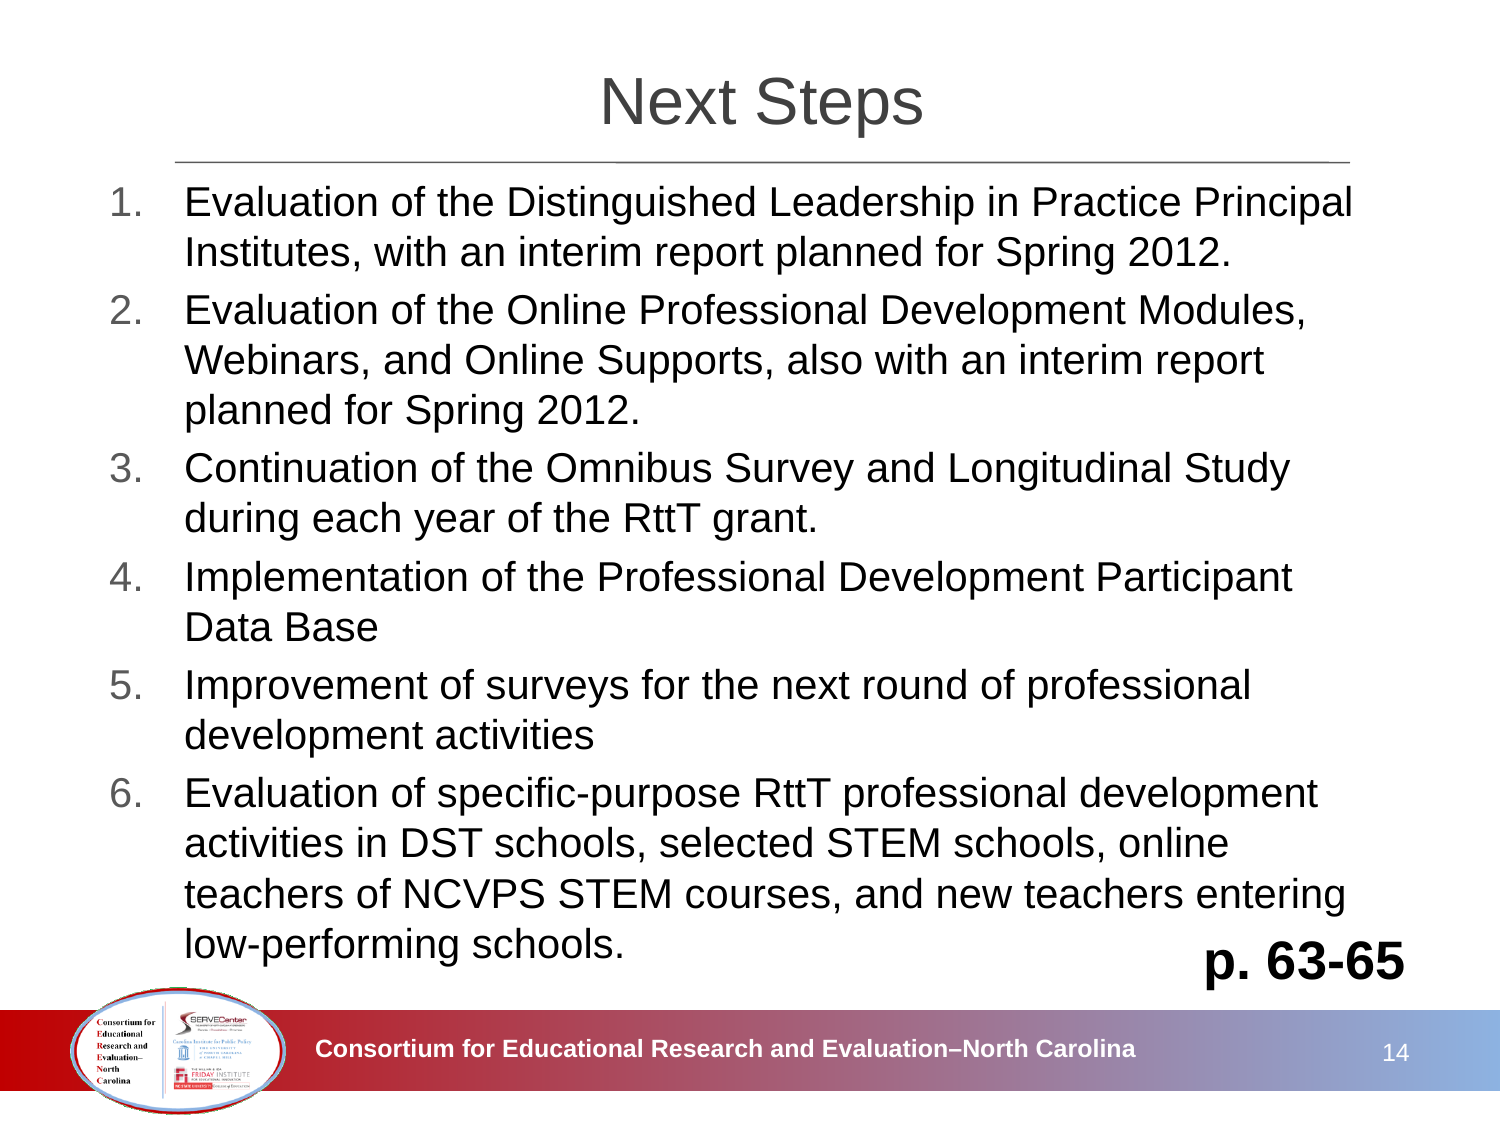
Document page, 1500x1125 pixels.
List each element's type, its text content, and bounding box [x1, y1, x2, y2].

picture [70, 986, 286, 1116]
list Evaluation of the Distinguished Leadership in Practice Principal Institutes, with an interim report planned for Spring 2012. Evaluation of the Online Professional Development Modules, Webinars, and Online Supports, also with an interim report planned for Spring 2012. Continuation of the Omnibus Survey and Longitudinal Study during each year of the RttT grant. Implementation of the Professional Development Participant Data Base Improvement of surveys for the next round of professional development activities Evaluation of specific-purpose RttT professional development activities in DST schools, selected STEM schools, online teachers of NCVPS STEM courses, and new teachers entering low-performing schools. [93, 166, 1407, 987]
slide_number 14 [1268, 1021, 1425, 1082]
text_box p. 63-65 [1189, 917, 1451, 998]
title Next Steps [174, 44, 1351, 151]
